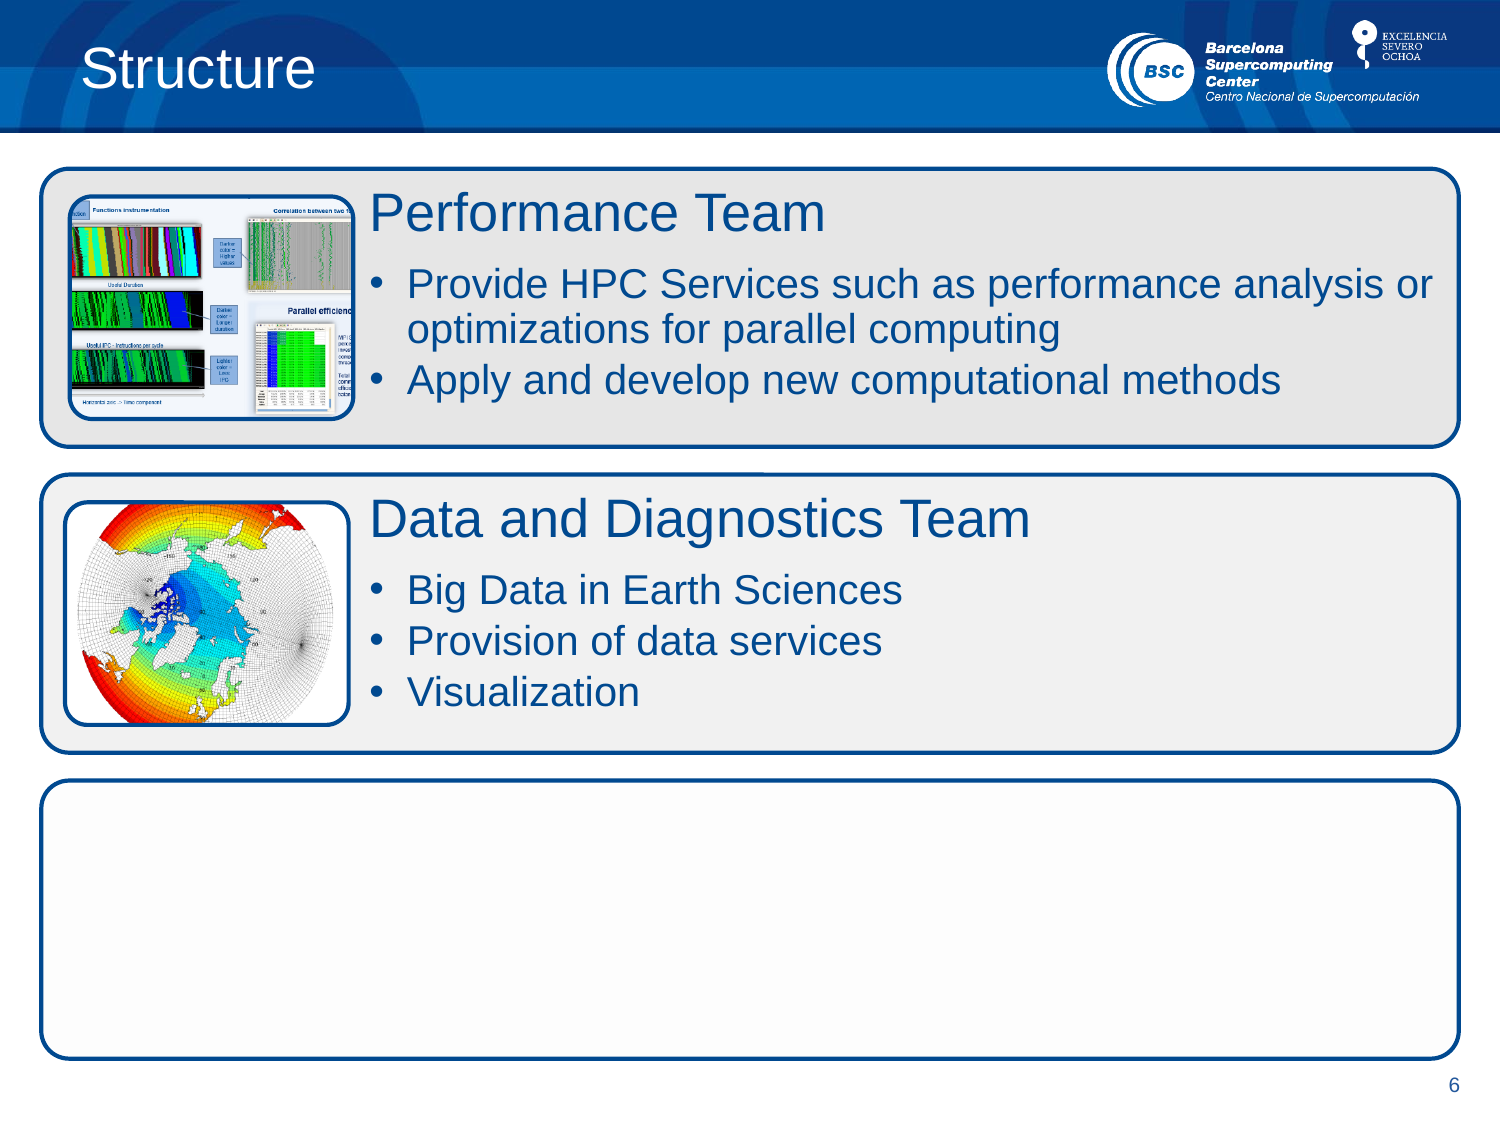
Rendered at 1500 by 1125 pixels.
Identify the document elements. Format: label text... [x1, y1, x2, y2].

title Structure [65, 23, 1081, 135]
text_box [41, 168, 1459, 1059]
picture [0, 0, 1500, 133]
